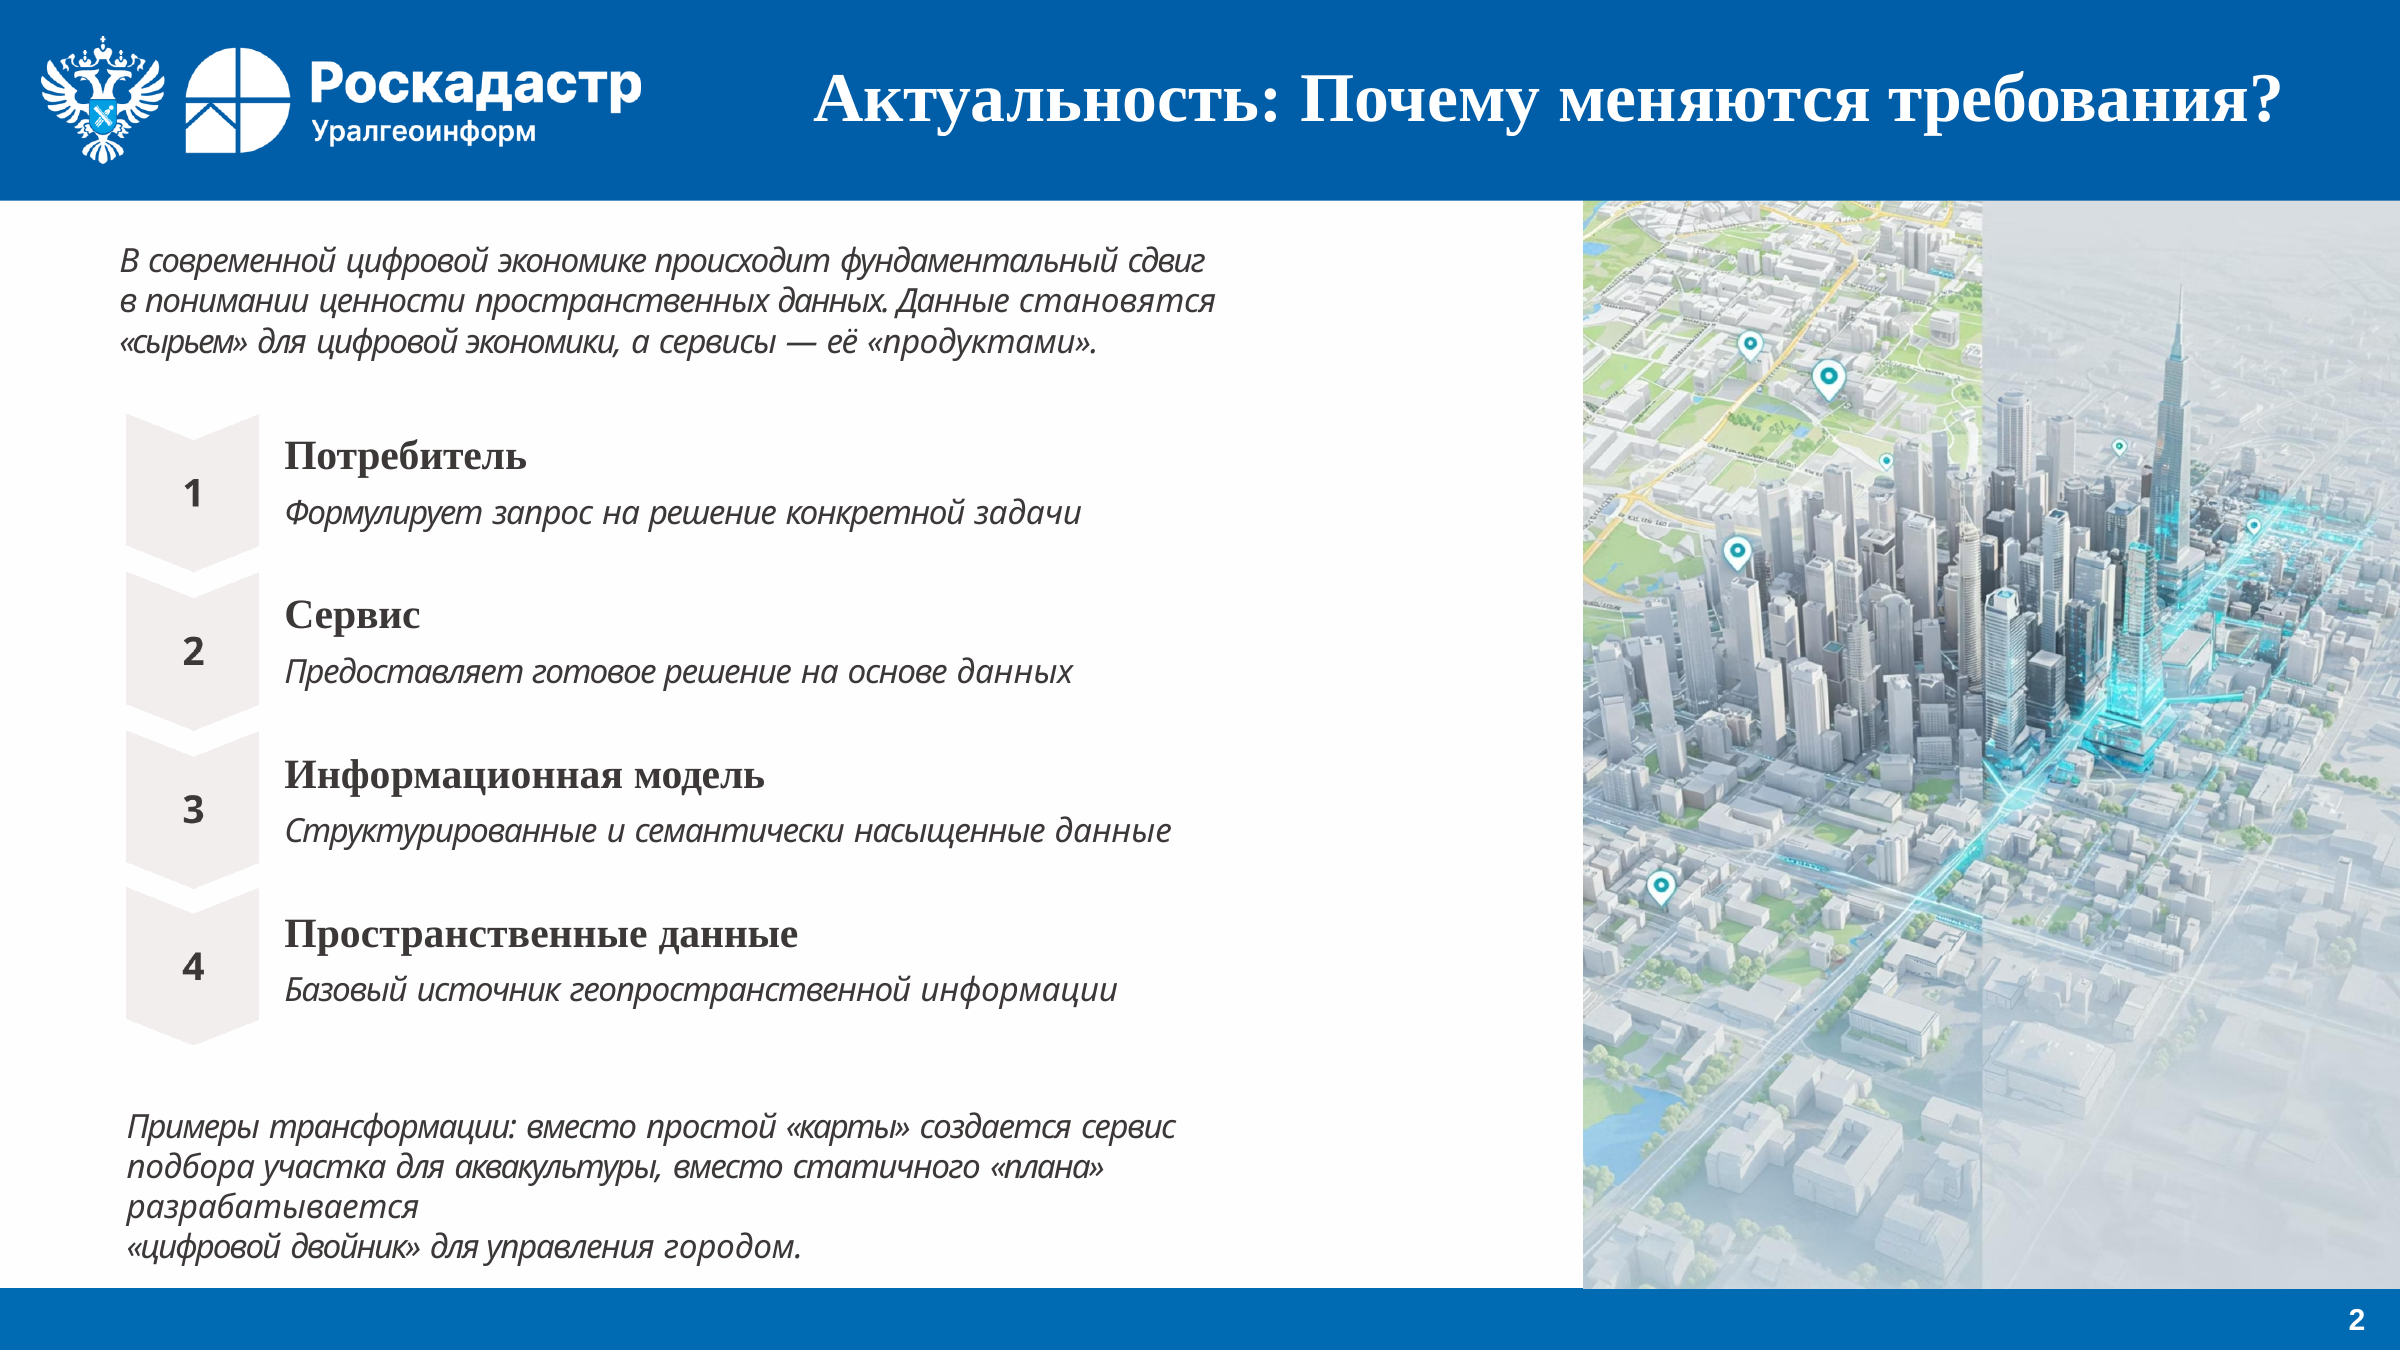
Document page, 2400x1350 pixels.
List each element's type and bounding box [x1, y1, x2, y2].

text_box [0, 0, 2400, 1350]
picture [126, 413, 259, 1045]
picture [41, 36, 642, 164]
